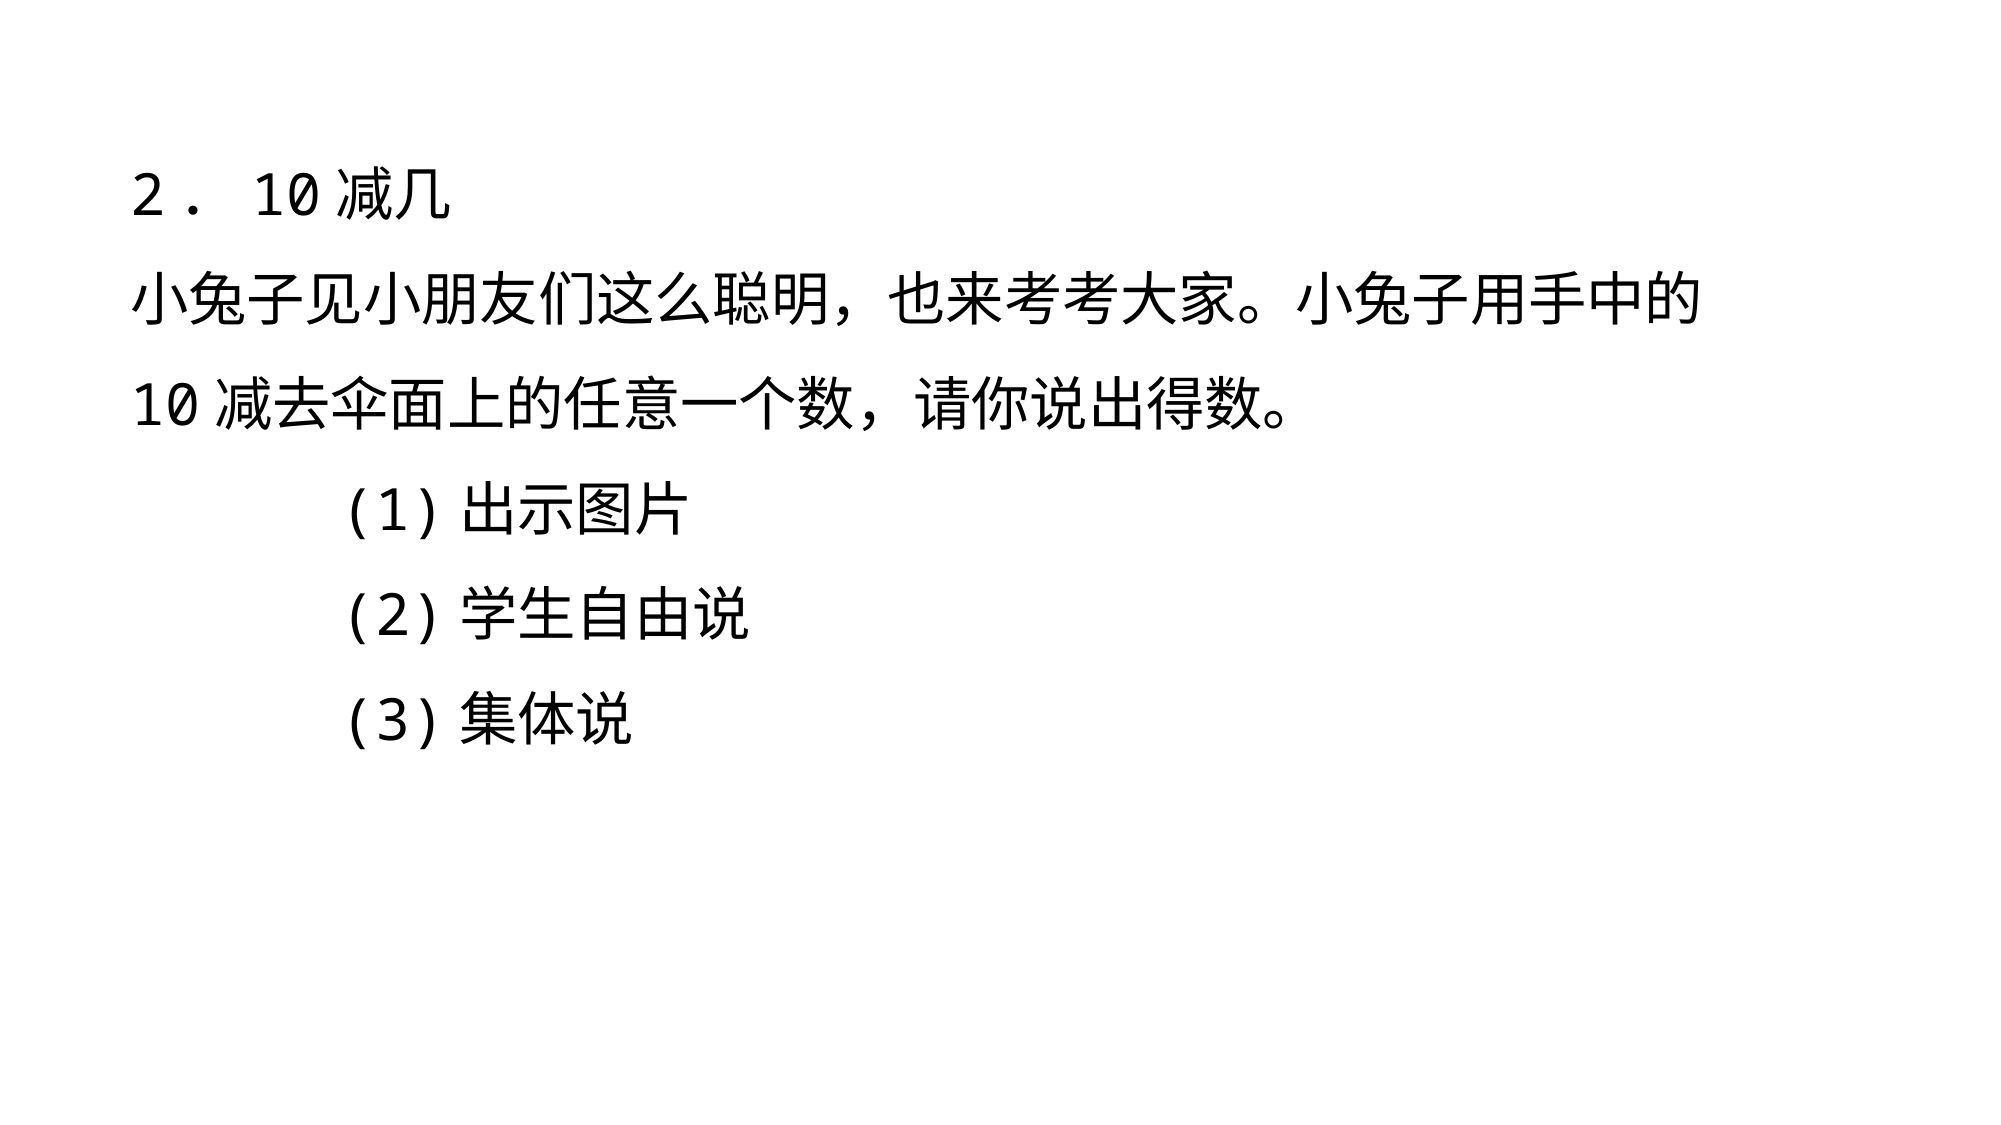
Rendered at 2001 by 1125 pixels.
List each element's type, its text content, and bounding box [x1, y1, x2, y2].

text_box 2．10减几 小兔子见小朋友们这么聪明，也来考考大家。小兔子用手中的10减去伞面上的任意一个数，请你说出得数。 (1)出示图片 (2)学生自由说 (3)集体说 [115, 115, 1745, 760]
